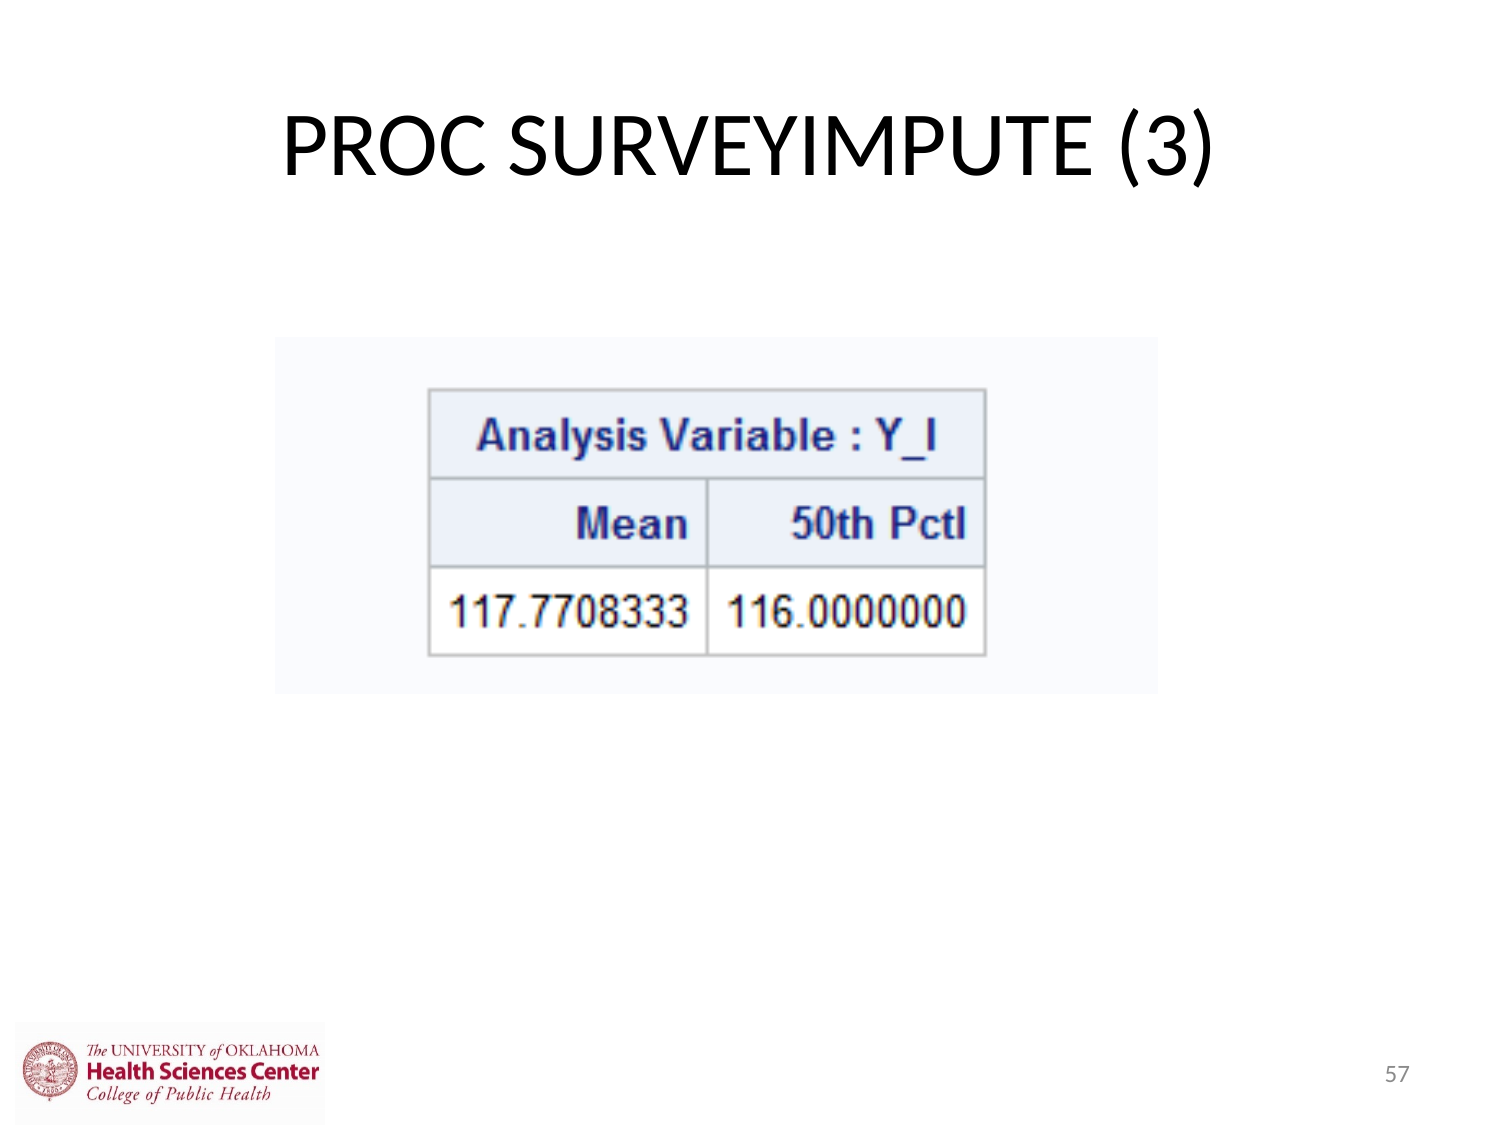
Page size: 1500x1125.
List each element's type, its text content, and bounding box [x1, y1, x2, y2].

picture [15, 1022, 325, 1125]
title PROC SURVEYIMPUTE (3) [75, 45, 1425, 233]
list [274, 337, 1159, 695]
slide_number 57 [1074, 1042, 1425, 1103]
